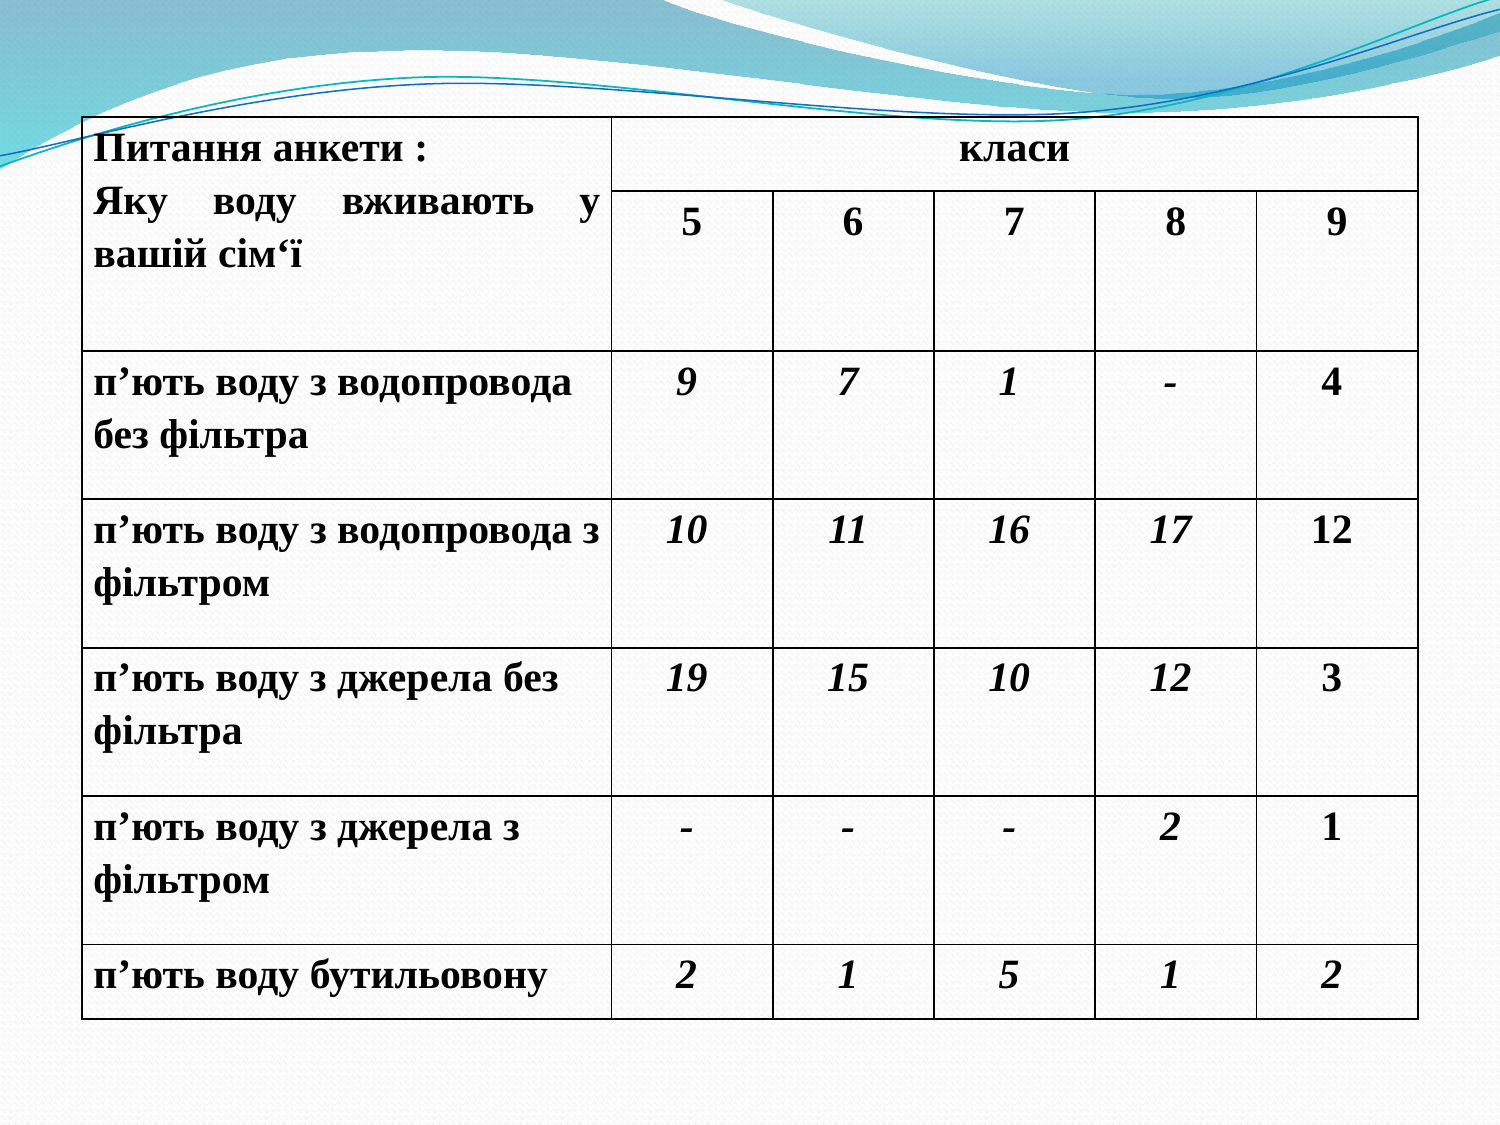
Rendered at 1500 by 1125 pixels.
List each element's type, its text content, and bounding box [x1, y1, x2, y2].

table_cell 1 [935, 352, 1094, 498]
table_cell 6 [774, 192, 933, 350]
table_cell 19 [612, 649, 772, 795]
table_cell 5 [612, 192, 772, 350]
table_cell 9 [1257, 192, 1417, 350]
table_cell 15 [774, 649, 933, 795]
table_cell п’ють воду з водопровода без фільтра [83, 352, 611, 498]
table_cell п’ють воду з водопровода з фільтром [83, 500, 611, 647]
table_cell 12 [1096, 649, 1256, 795]
table_header класи [612, 118, 1417, 190]
table_cell 9 [612, 352, 772, 498]
table_cell 1 [1096, 945, 1256, 1018]
table_cell - [935, 797, 1094, 944]
table_cell 2 [1096, 797, 1256, 944]
table_cell 10 [935, 649, 1094, 795]
table_cell п’ють воду з джерела з фільтром [83, 797, 611, 944]
table_header Питання анкети : Яку воду вживають у вашій сім‘ї [83, 118, 611, 350]
table_cell 3 [1257, 649, 1417, 795]
table_cell 2 [1257, 945, 1417, 1018]
table_cell 5 [935, 945, 1094, 1018]
table_cell п’ють воду з джерела без фільтра [83, 649, 611, 795]
table_cell 8 [1096, 192, 1256, 350]
table_cell 1 [774, 945, 933, 1018]
table_cell 16 [935, 500, 1094, 647]
table_cell 10 [612, 500, 772, 647]
table_cell 2 [612, 945, 772, 1018]
table_cell 7 [774, 352, 933, 498]
table_cell - [1096, 352, 1256, 498]
table_cell 12 [1257, 500, 1417, 647]
table_cell 7 [935, 192, 1094, 350]
table_cell - [774, 797, 933, 944]
table_cell п’ють воду бутильовону [83, 945, 611, 1018]
table_cell 1 [1257, 797, 1417, 944]
table_cell 4 [1257, 352, 1417, 498]
table_cell 11 [774, 500, 933, 647]
table_cell - [612, 797, 772, 944]
table_cell 17 [1096, 500, 1256, 647]
